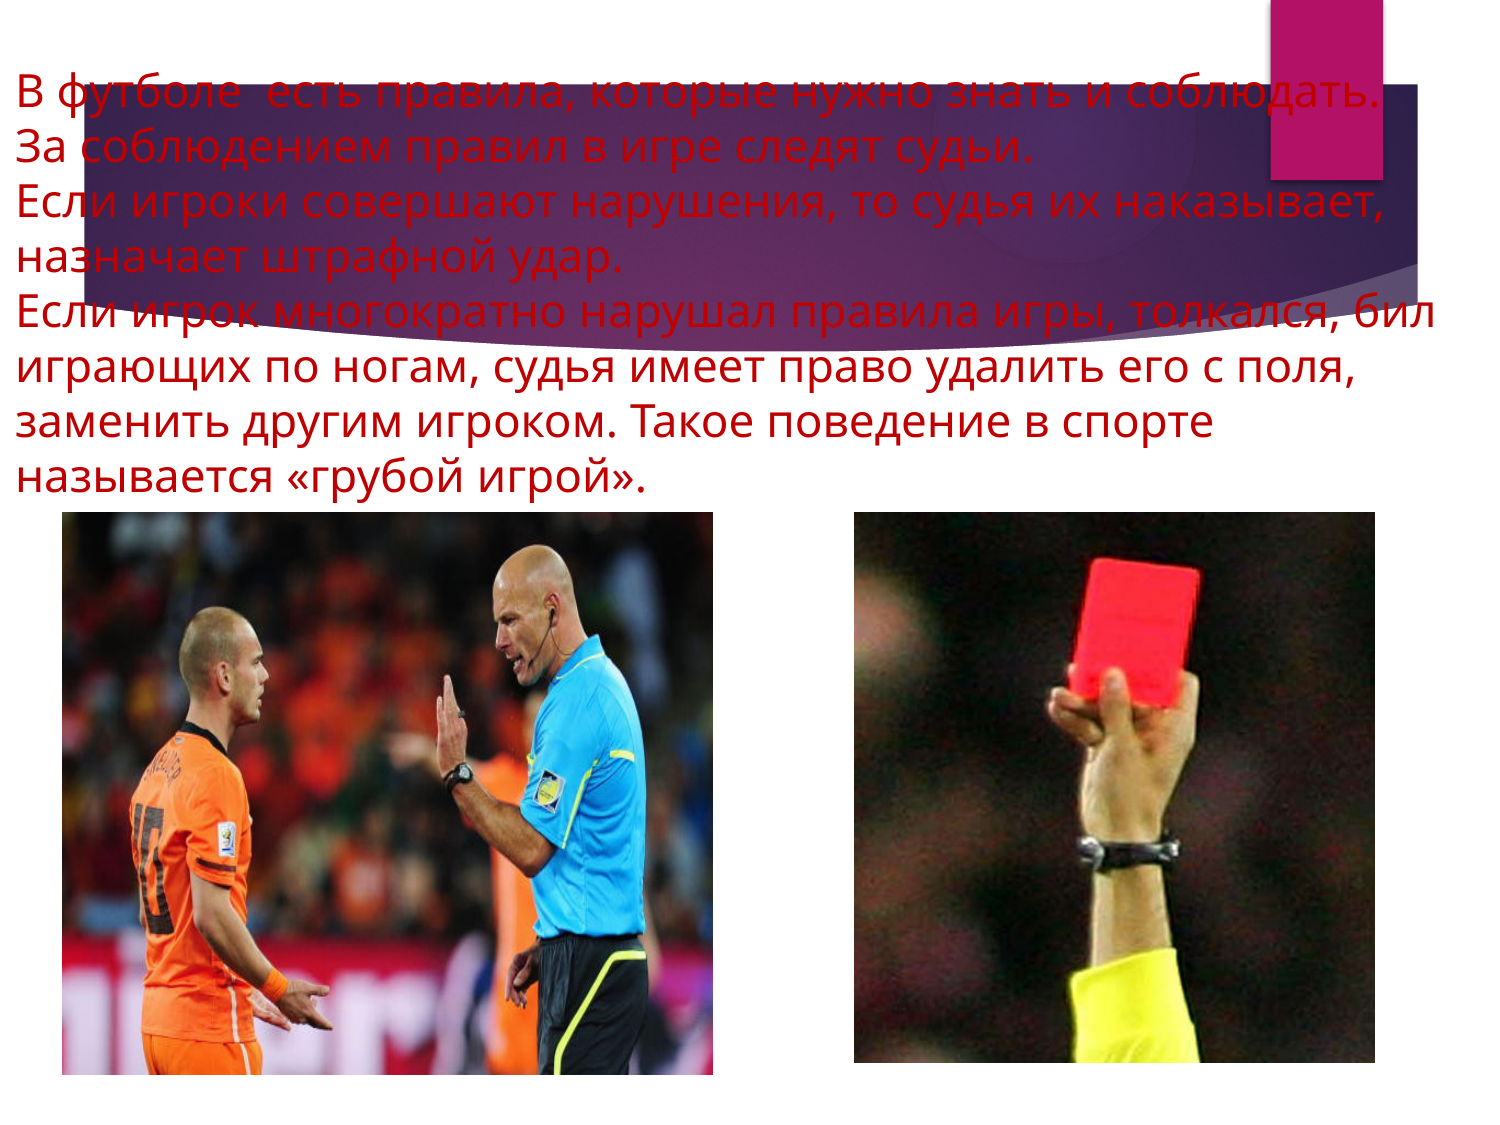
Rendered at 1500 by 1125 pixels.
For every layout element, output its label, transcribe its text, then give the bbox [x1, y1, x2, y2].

picture [62, 512, 713, 1076]
picture [854, 512, 1376, 1063]
title В футболе есть правила, которые нужно знать и соблюдать. За соблюдением правил в игре следят судьи. Если игроки совершают нарушения, то судья их наказывает, назначает штрафной удар. Если игрок многократно нарушал правила игры, толкался, бил играющих по ногам, судья имеет право удалить его с поля, заменить другим игроком. Такое поведение в спорте называется «грубой игрой». [0, 0, 1500, 563]
